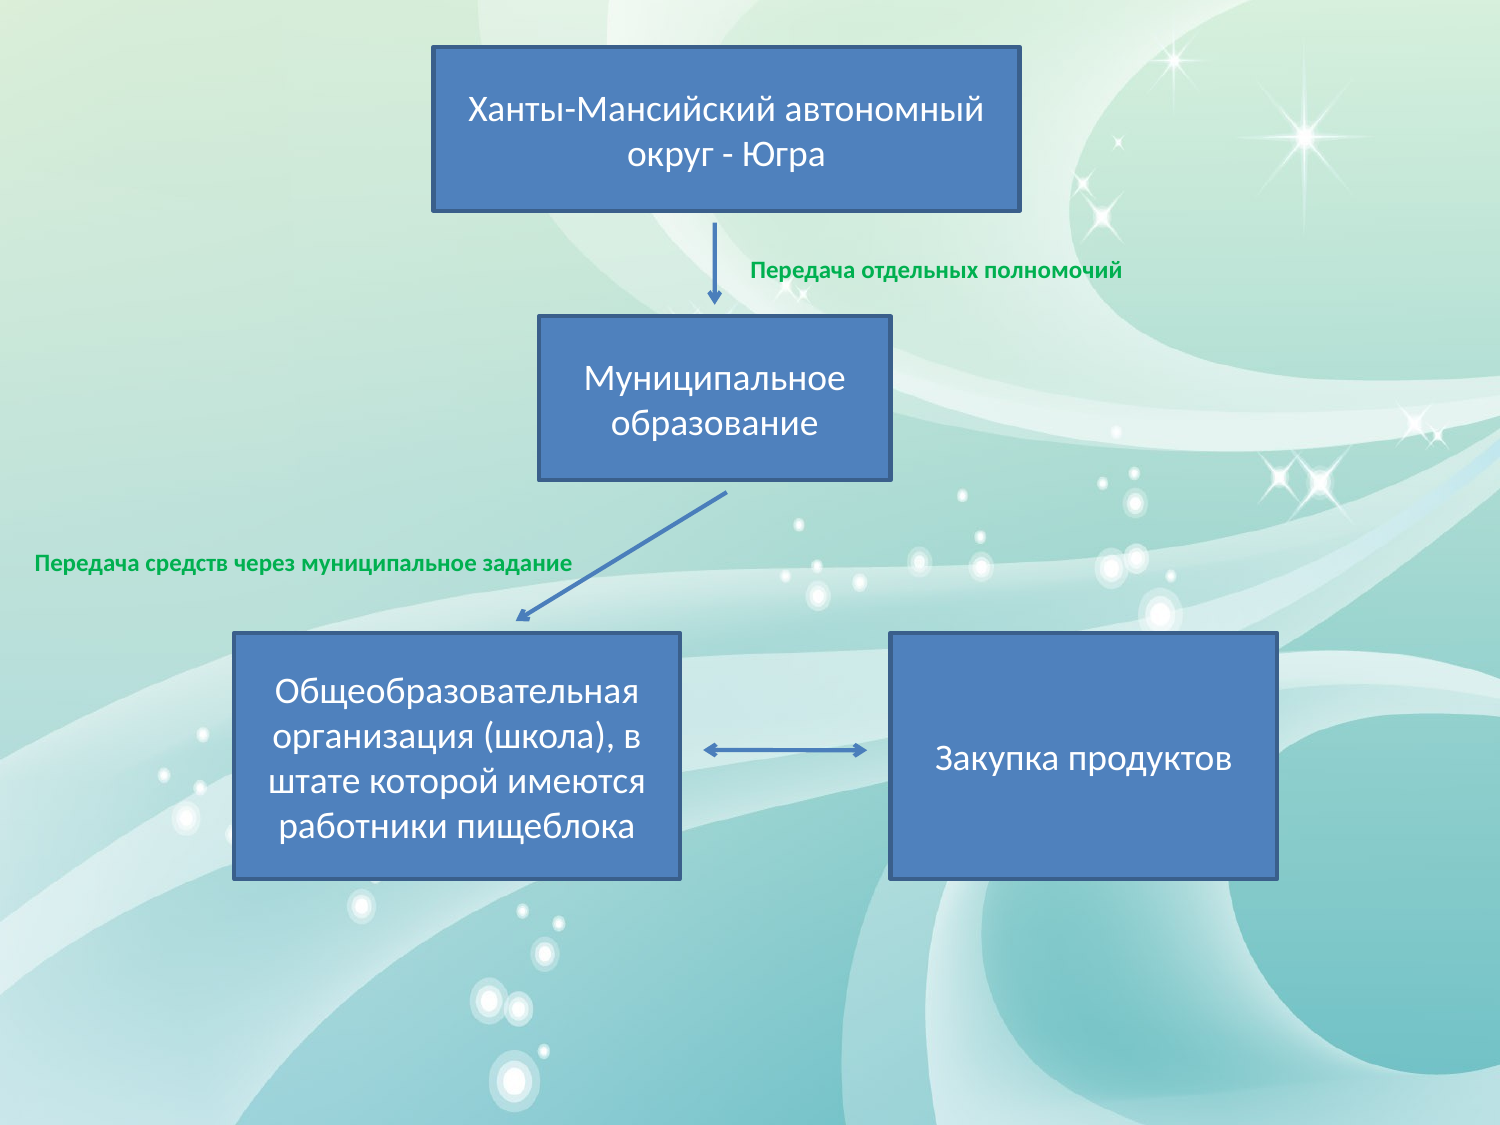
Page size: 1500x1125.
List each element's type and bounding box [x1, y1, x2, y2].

text_box [515, 491, 727, 622]
picture [0, 0, 1500, 1125]
